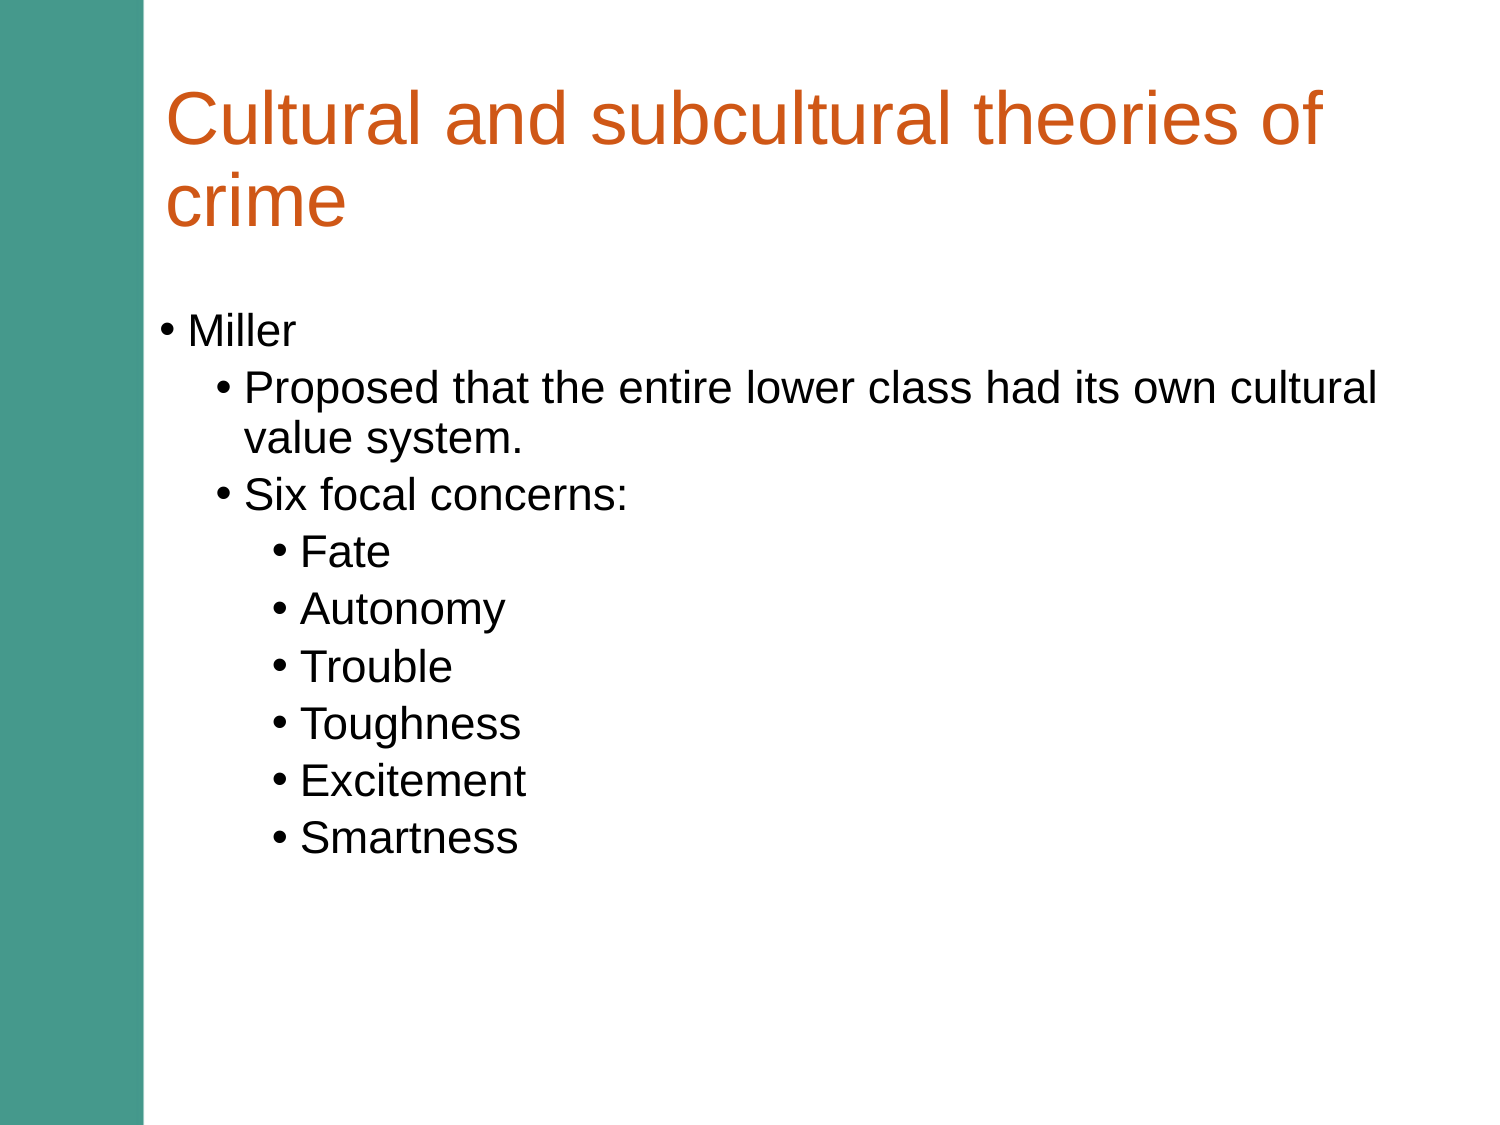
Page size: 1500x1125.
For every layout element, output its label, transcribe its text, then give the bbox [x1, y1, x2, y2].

list Miller Proposed that the entire lower class had its own cultural value system. Six focal concerns: Fate Autonomy Trouble Toughness Excitement Smartness [144, 299, 1438, 1014]
title Cultural and subcultural theories of crime [150, 52, 1444, 271]
picture [0, 0, 1500, 1125]
